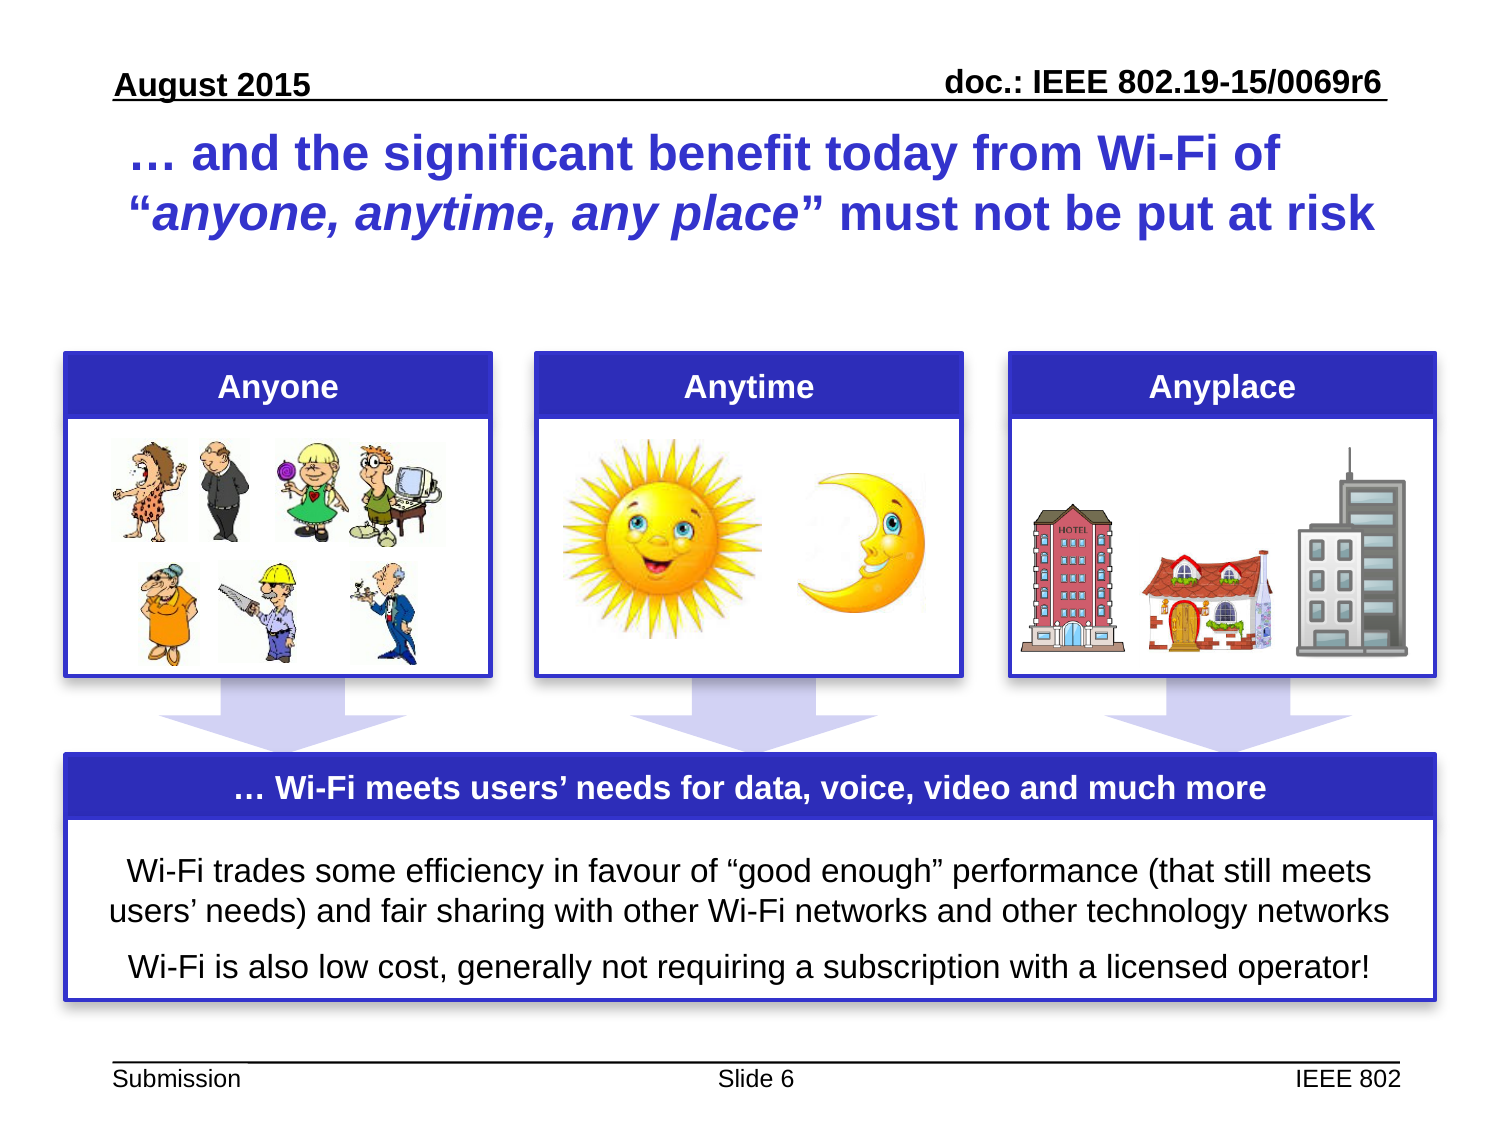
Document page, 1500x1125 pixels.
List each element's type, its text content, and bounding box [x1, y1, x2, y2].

picture [1293, 446, 1411, 659]
text_box Anytime [534, 351, 964, 414]
text_box [627, 694, 880, 753]
text_box [63, 414, 493, 678]
text_box … Wi-Fi meets users’ needs for data, voice, video and much more [64, 753, 1437, 816]
text_box [1008, 414, 1437, 678]
picture [274, 438, 446, 547]
text_box [156, 694, 409, 753]
picture [796, 472, 927, 614]
title … and the significant benefit today from Wi-Fi of “anyone, anytime, any place” must not be put at risk [112, 112, 1425, 288]
picture [563, 439, 763, 639]
text_box Anyone [63, 351, 493, 414]
text_box Wi-Fi trades some efficiency in favour of “good enough” performance (that still meets users’ needs) and fair sharing with other Wi-Fi networks and other technology networks Wi-Fi is also low cost, generally not requiring a subscription with a licensed operator! [64, 816, 1437, 1002]
picture [349, 561, 418, 665]
slide_number Slide 6 [709, 1061, 803, 1093]
text_box Anyplace [1008, 351, 1437, 414]
picture [1139, 532, 1275, 669]
picture [199, 438, 251, 542]
text_box [1102, 694, 1355, 753]
picture [1009, 495, 1137, 665]
footer IEEE 802 [1294, 1061, 1402, 1093]
picture [218, 559, 297, 663]
text_box [534, 414, 964, 678]
picture [138, 562, 201, 666]
picture [110, 438, 189, 542]
